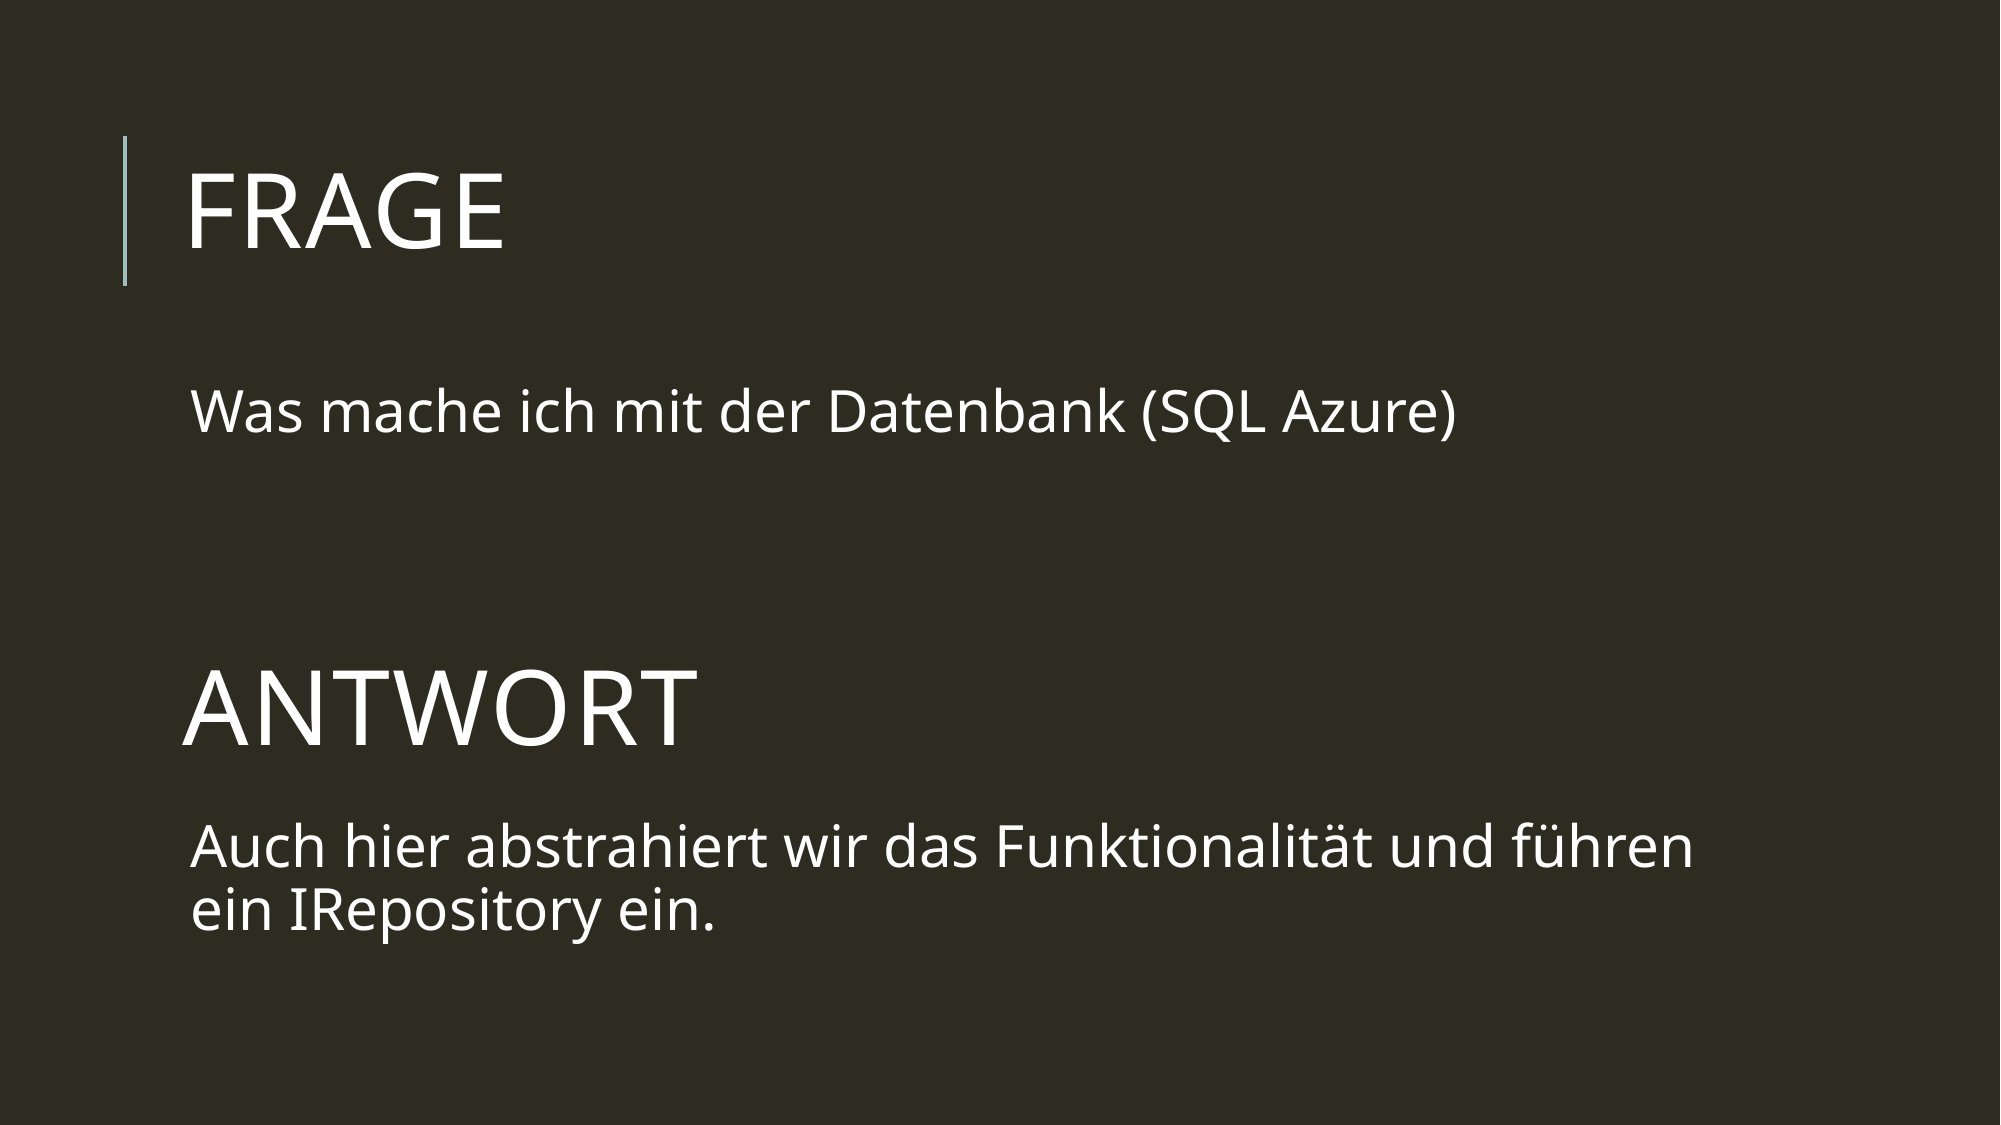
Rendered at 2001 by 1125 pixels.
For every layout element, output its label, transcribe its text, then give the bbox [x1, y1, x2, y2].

list Was mache ich mit der Datenbank (SQL Azure) [168, 375, 1763, 592]
title Frage [168, 96, 1763, 342]
text_box Auch hier abstrahiert wir das Funktionalität und führen ein IRepository ein. [167, 810, 1763, 1028]
text_box Antwort [167, 592, 1763, 810]
